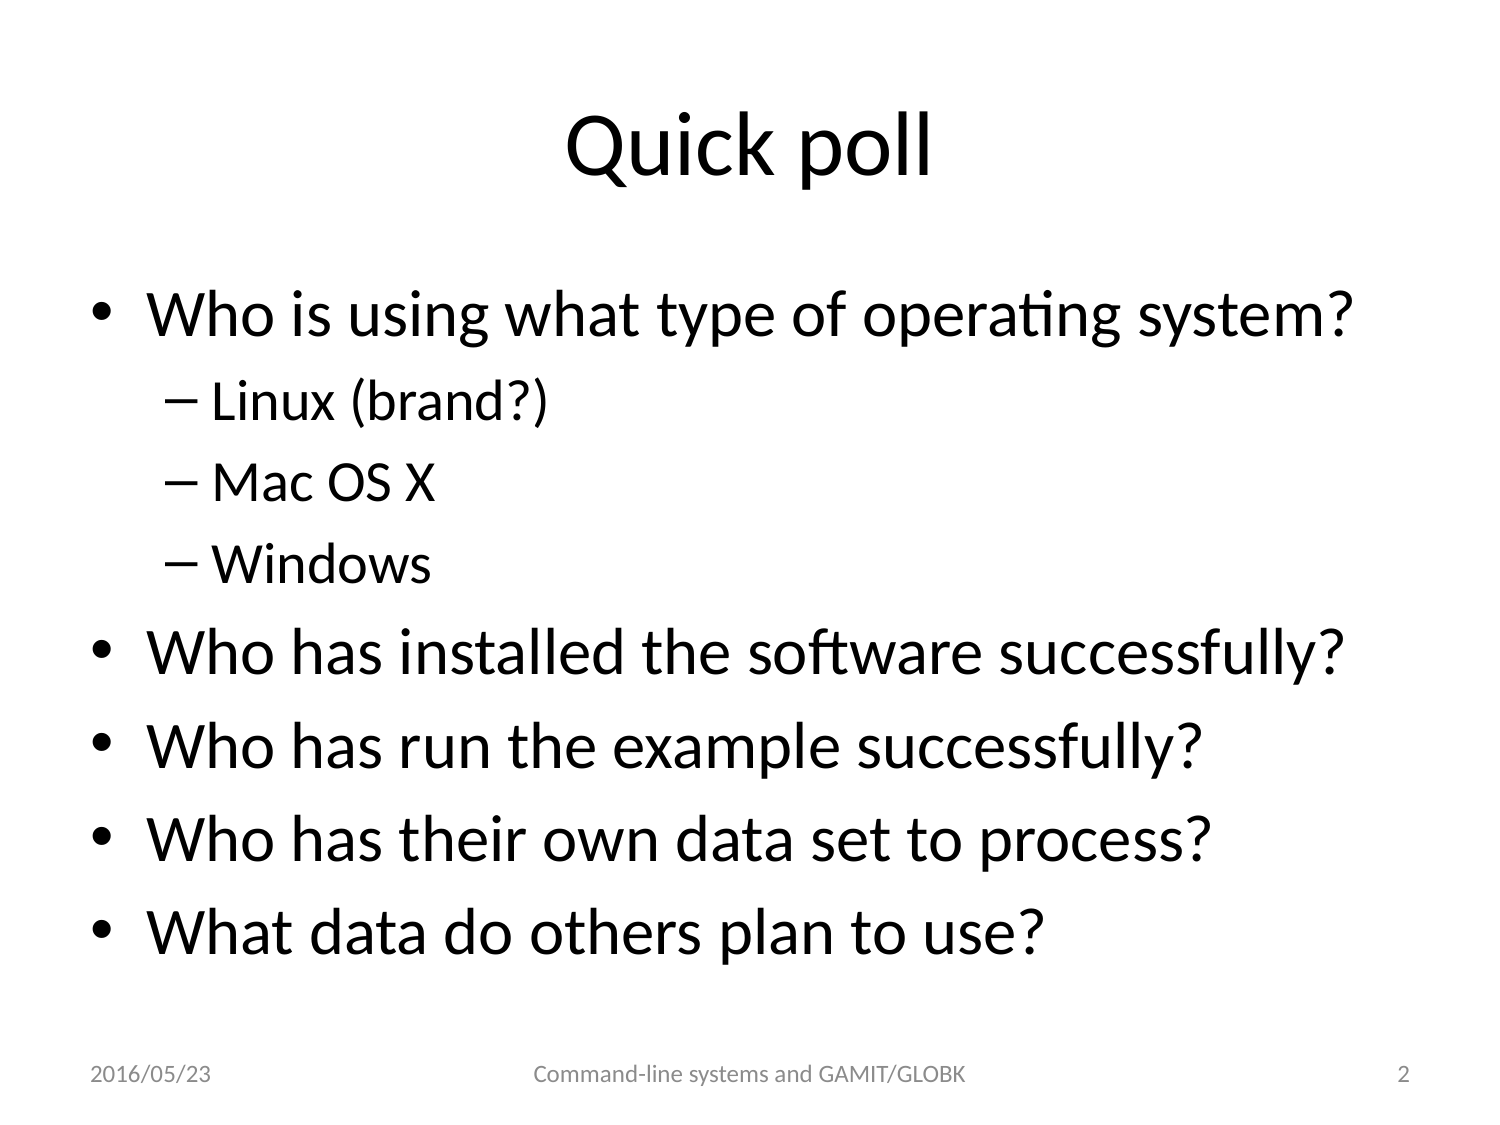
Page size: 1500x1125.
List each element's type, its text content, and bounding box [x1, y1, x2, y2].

slide_number 2 [1074, 1042, 1425, 1103]
list Who is using what type of operating system? Linux (brand?) Mac OS X Windows Who has installed the software successfully? Who has run the example successfully? Who has their own data set to process? What data do others plan to use? [75, 262, 1425, 1005]
title Quick poll [75, 45, 1425, 233]
footer Command-line systems and GAMIT/GLOBK [512, 1042, 988, 1103]
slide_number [75, 1042, 425, 1103]
